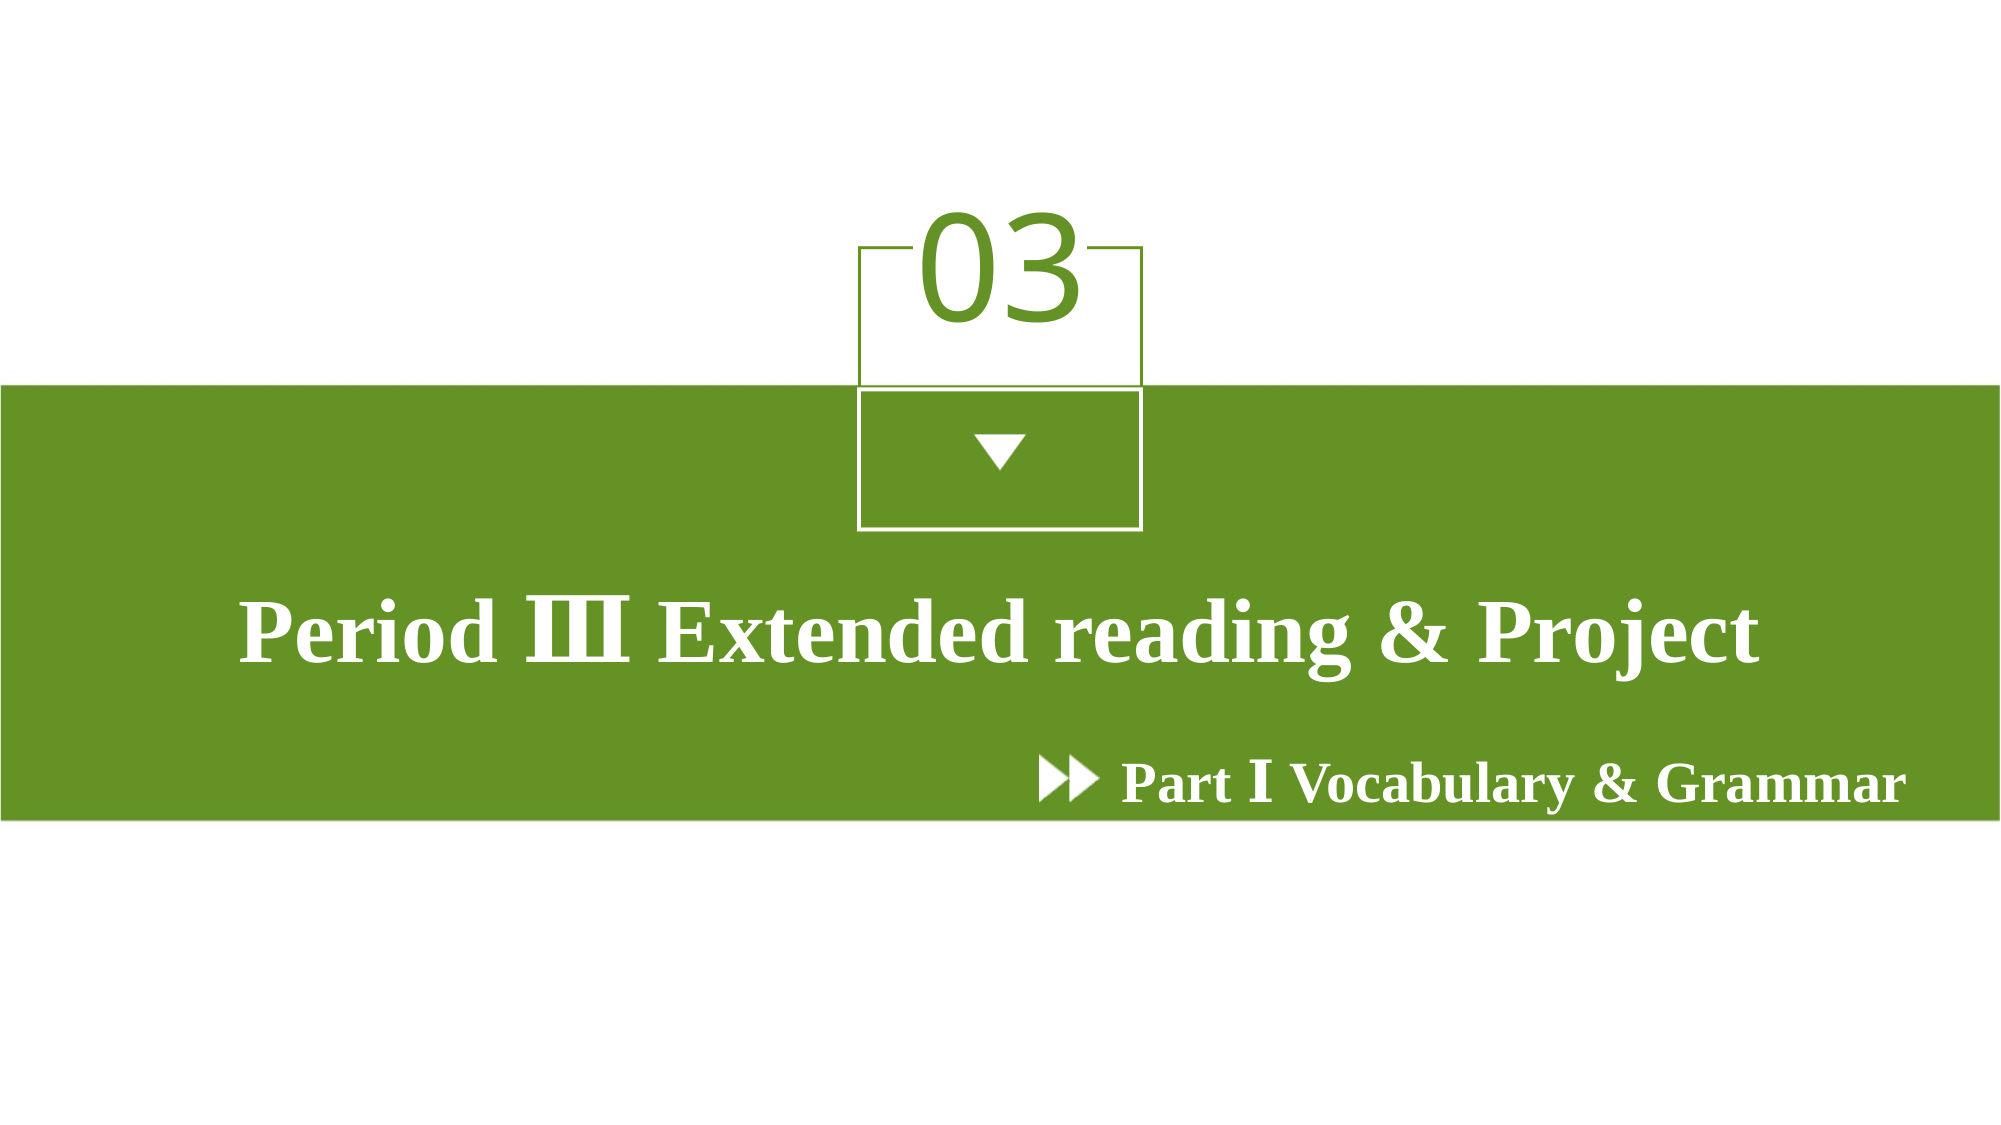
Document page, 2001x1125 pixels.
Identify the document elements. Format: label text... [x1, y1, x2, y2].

picture [0, 732, 2000, 1125]
picture [0, 0, 2000, 518]
text_box 03 [896, 171, 1106, 353]
text_box Part Ⅰ Vocabulary & Grammar [1121, 738, 1997, 821]
text_box Period Ⅲ Extended reading & Project [0, 518, 2000, 732]
